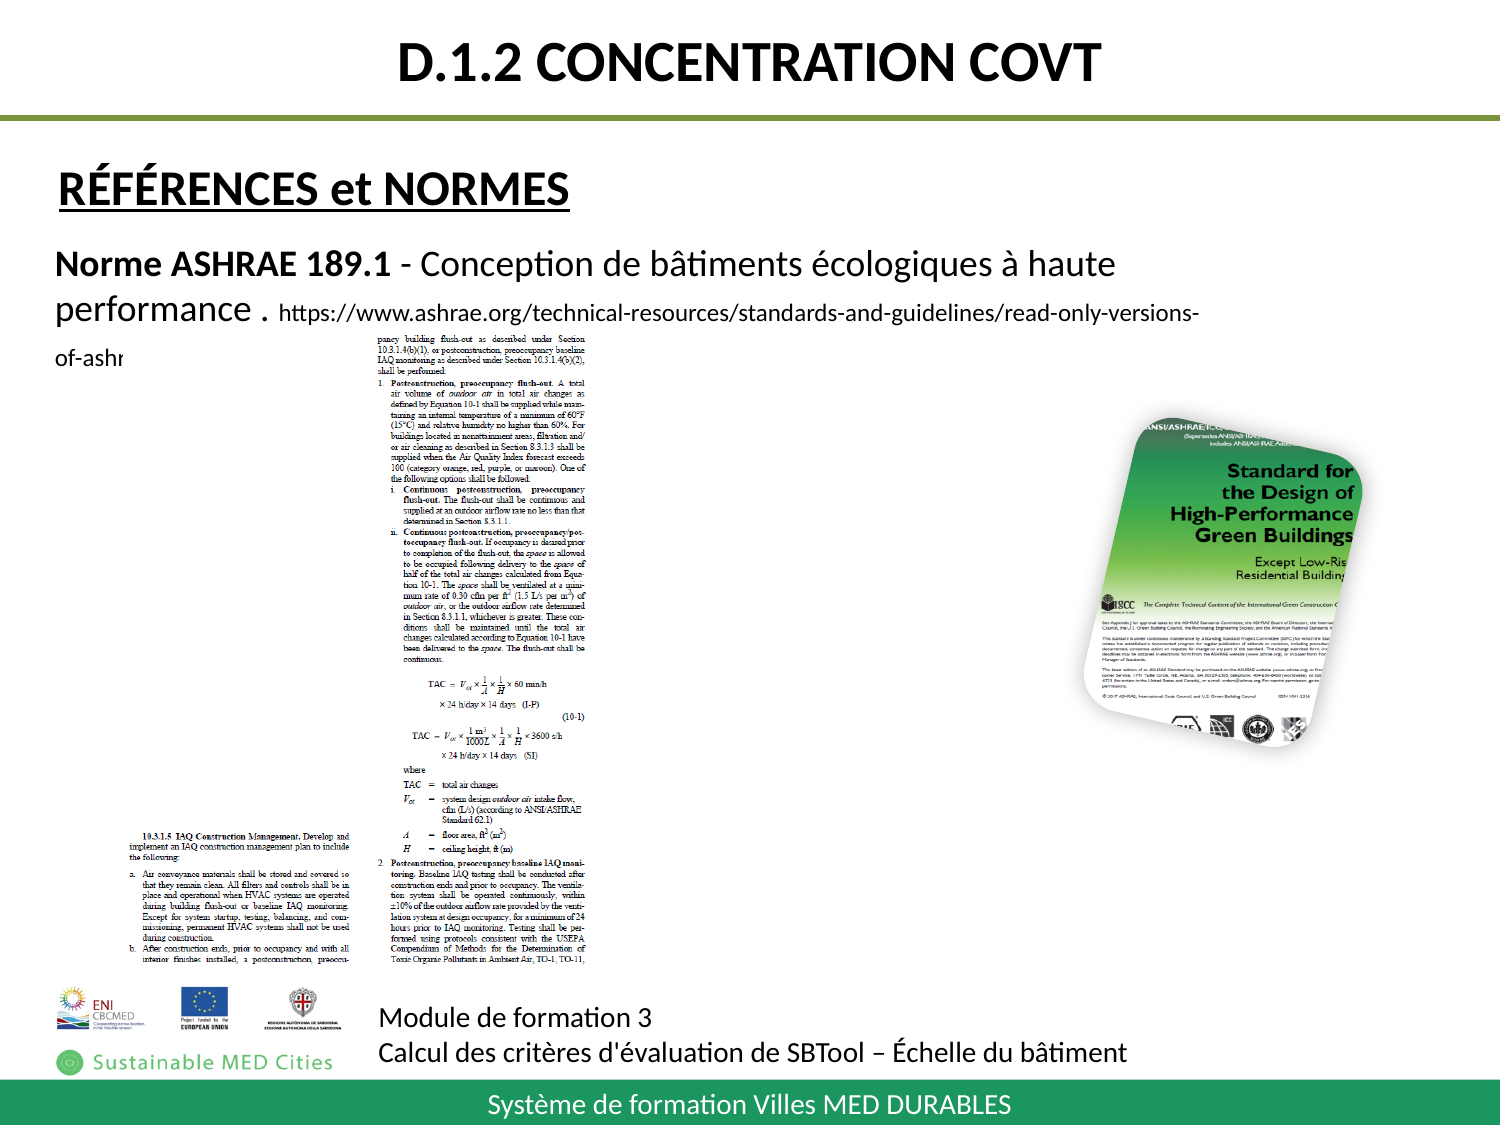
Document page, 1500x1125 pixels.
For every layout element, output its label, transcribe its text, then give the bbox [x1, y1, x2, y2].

title D.1.2 CONCENTRATION COVT [0, 0, 1500, 117]
text_box RÉFÉRENCES et NORMES [43, 147, 1331, 235]
text_box Norme ASHRAE 189.1 - Conception de bâtiments écologiques à haute performance . https://www.ashrae.org/technical-resources/standards-and-guidelines/read-only-versions-of-ashrae-standards _ _ [39, 231, 1230, 375]
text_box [0, 972, 1500, 1125]
picture [1083, 417, 1363, 747]
picture [123, 334, 588, 967]
